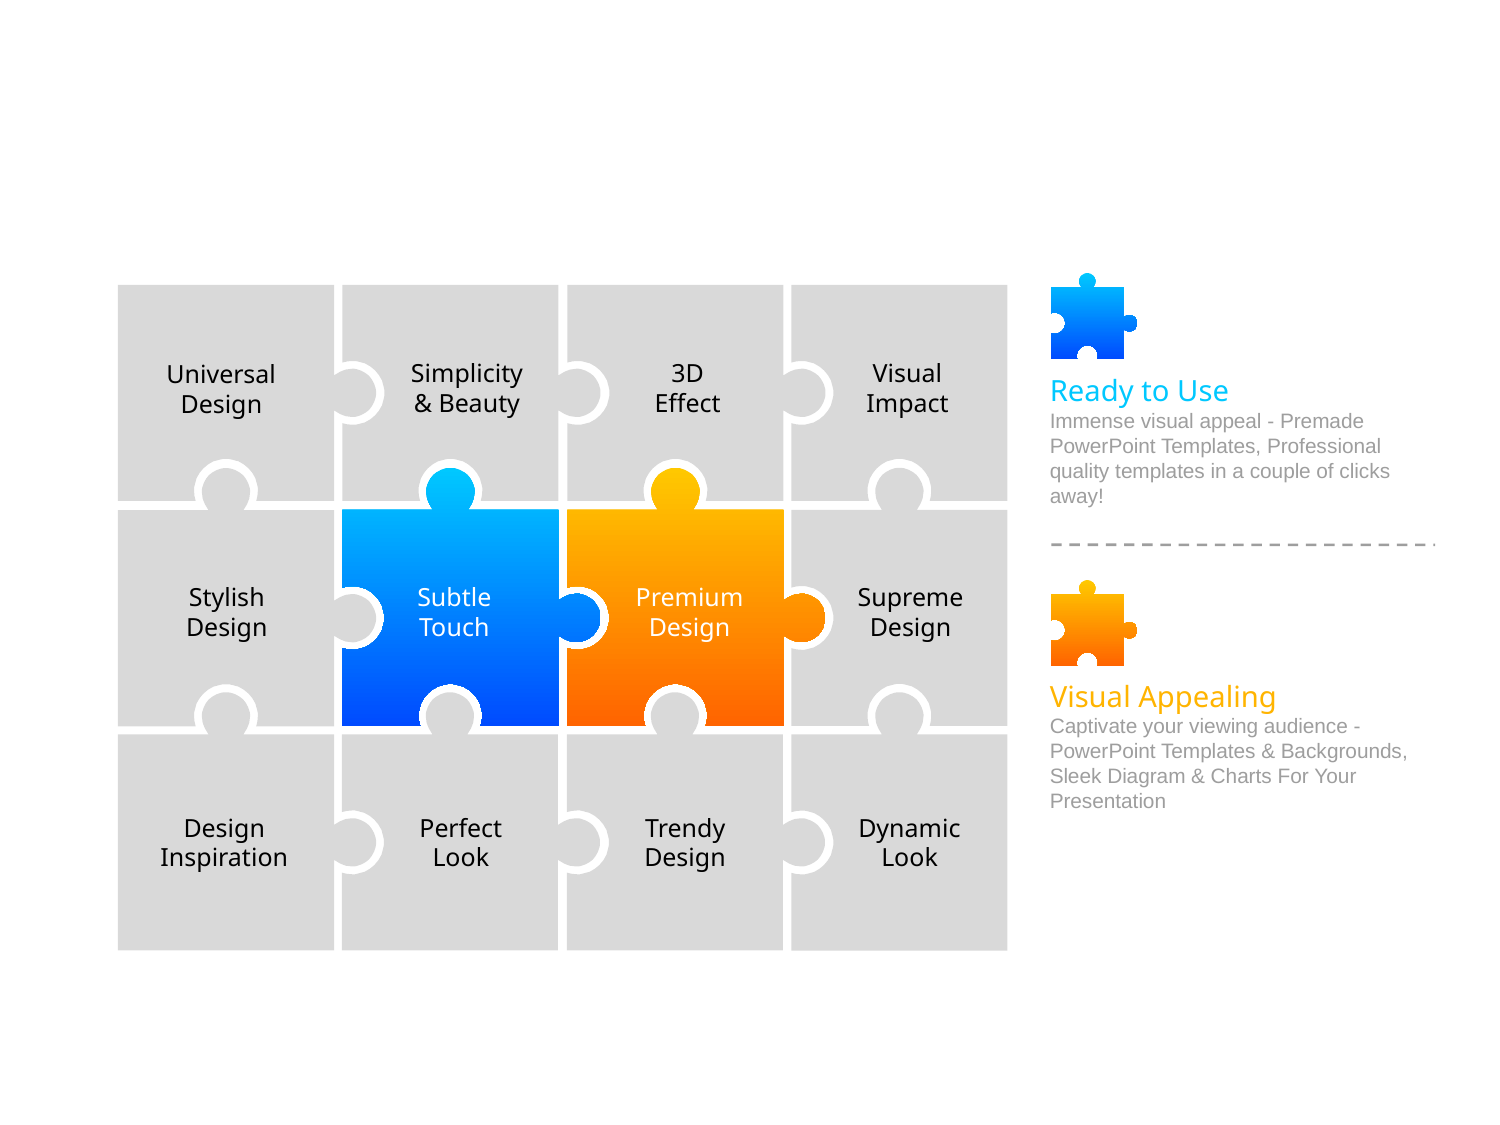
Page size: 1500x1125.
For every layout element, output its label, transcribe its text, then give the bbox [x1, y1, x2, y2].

text_box Simplicity & Beauty [395, 349, 539, 425]
text_box Dynamic Look [843, 804, 976, 880]
text_box [341, 692, 600, 951]
text_box [791, 692, 1008, 951]
text_box Visual Appealing Captivate your viewing audience - PowerPoint Templates & Backgrounds, Sleek Diagram & Charts For Your Presentation [1035, 670, 1424, 821]
text_box [117, 692, 377, 951]
text_box [117, 468, 377, 727]
text_box [567, 284, 826, 501]
text_box [1051, 273, 1138, 360]
text_box Universal Design [151, 351, 292, 427]
text_box Trendy Design [629, 804, 741, 880]
text_box Stylish Design [171, 574, 283, 649]
text_box Design Inspiration [145, 804, 304, 880]
text_box [342, 284, 601, 501]
text_box [117, 284, 377, 501]
text_box [566, 692, 825, 951]
text_box Perfect Look [404, 804, 518, 880]
text_box Supreme Design [842, 574, 979, 649]
text_box [342, 467, 601, 726]
text_box Visual Impact [851, 349, 964, 425]
text_box Premium Design [620, 574, 759, 649]
text_box [791, 467, 1008, 726]
text_box Ready to Use Immense visual appeal - Premade PowerPoint Templates, Professional quality templates in a couple of clicks away! [1035, 365, 1424, 515]
text_box [791, 284, 1008, 501]
text_box [1051, 580, 1138, 667]
text_box [567, 467, 826, 726]
text_box Subtle Touch [402, 574, 507, 649]
text_box 3D Effect [639, 349, 736, 425]
